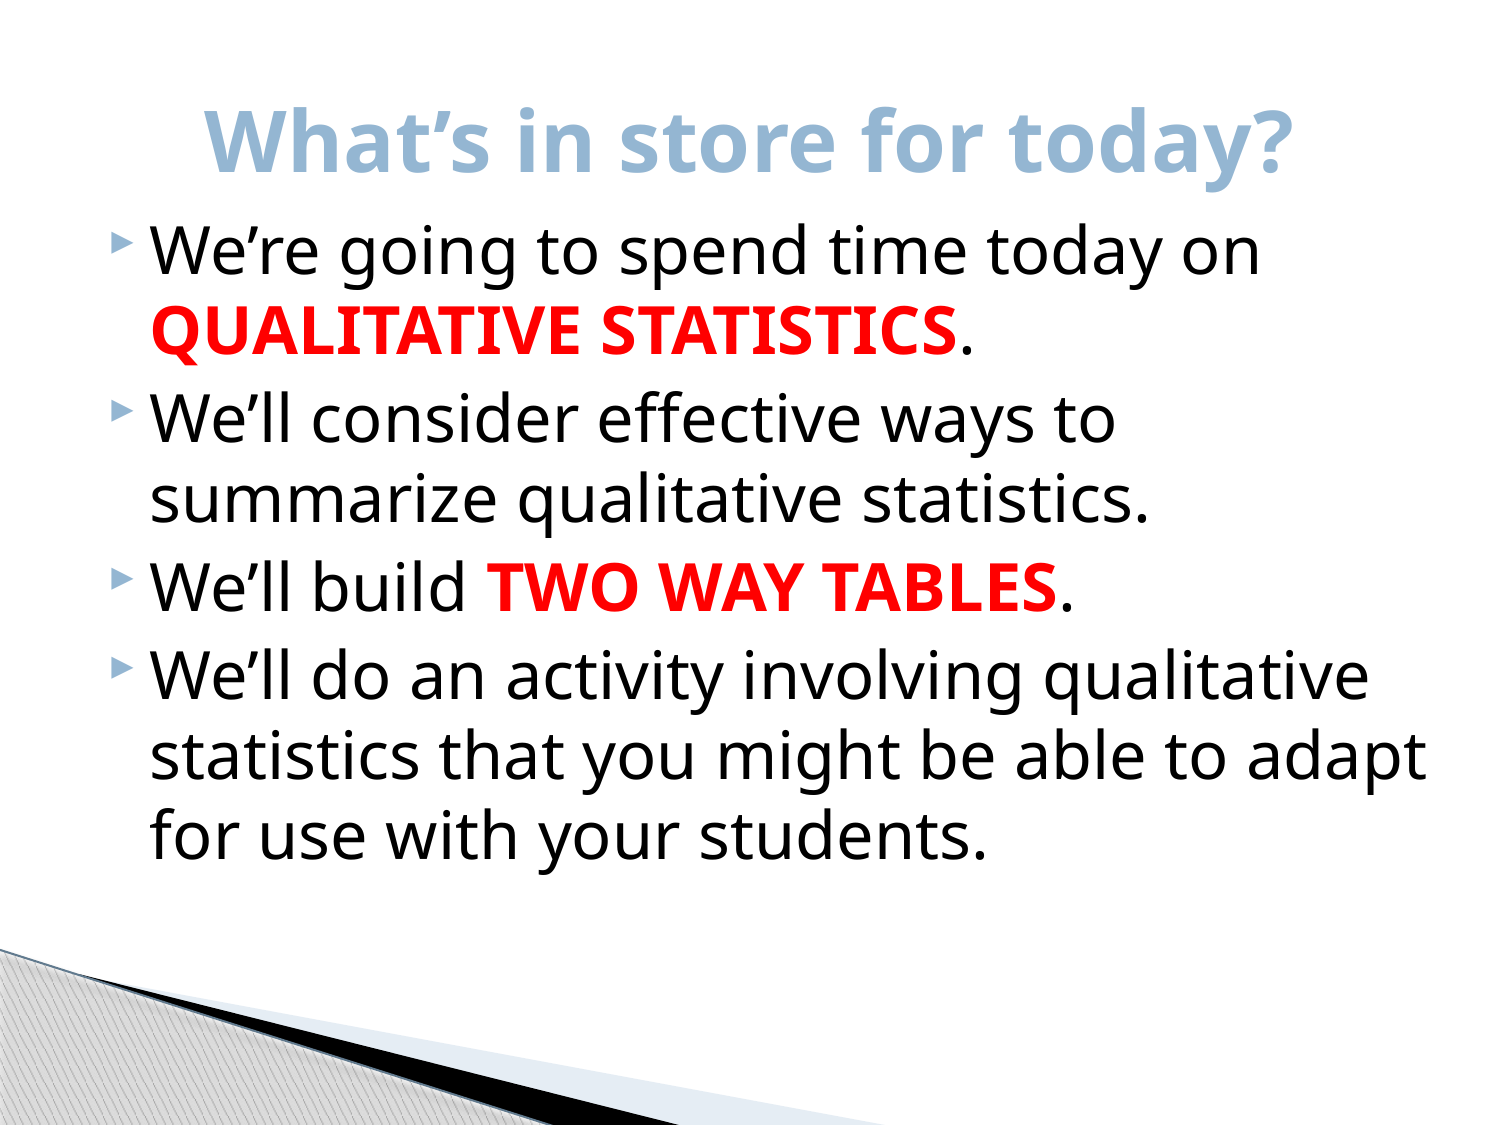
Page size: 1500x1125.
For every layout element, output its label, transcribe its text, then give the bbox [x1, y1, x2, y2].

title What’s in store for today? [75, 45, 1425, 233]
list We’re going to spend time today on QUALITATIVE STATISTICS. We’ll consider effective ways to summarize qualitative statistics. We’ll build TWO WAY TABLES. We’ll do an activity involving qualitative statistics that you might be able to adapt for use with your students. [75, 200, 1450, 1088]
